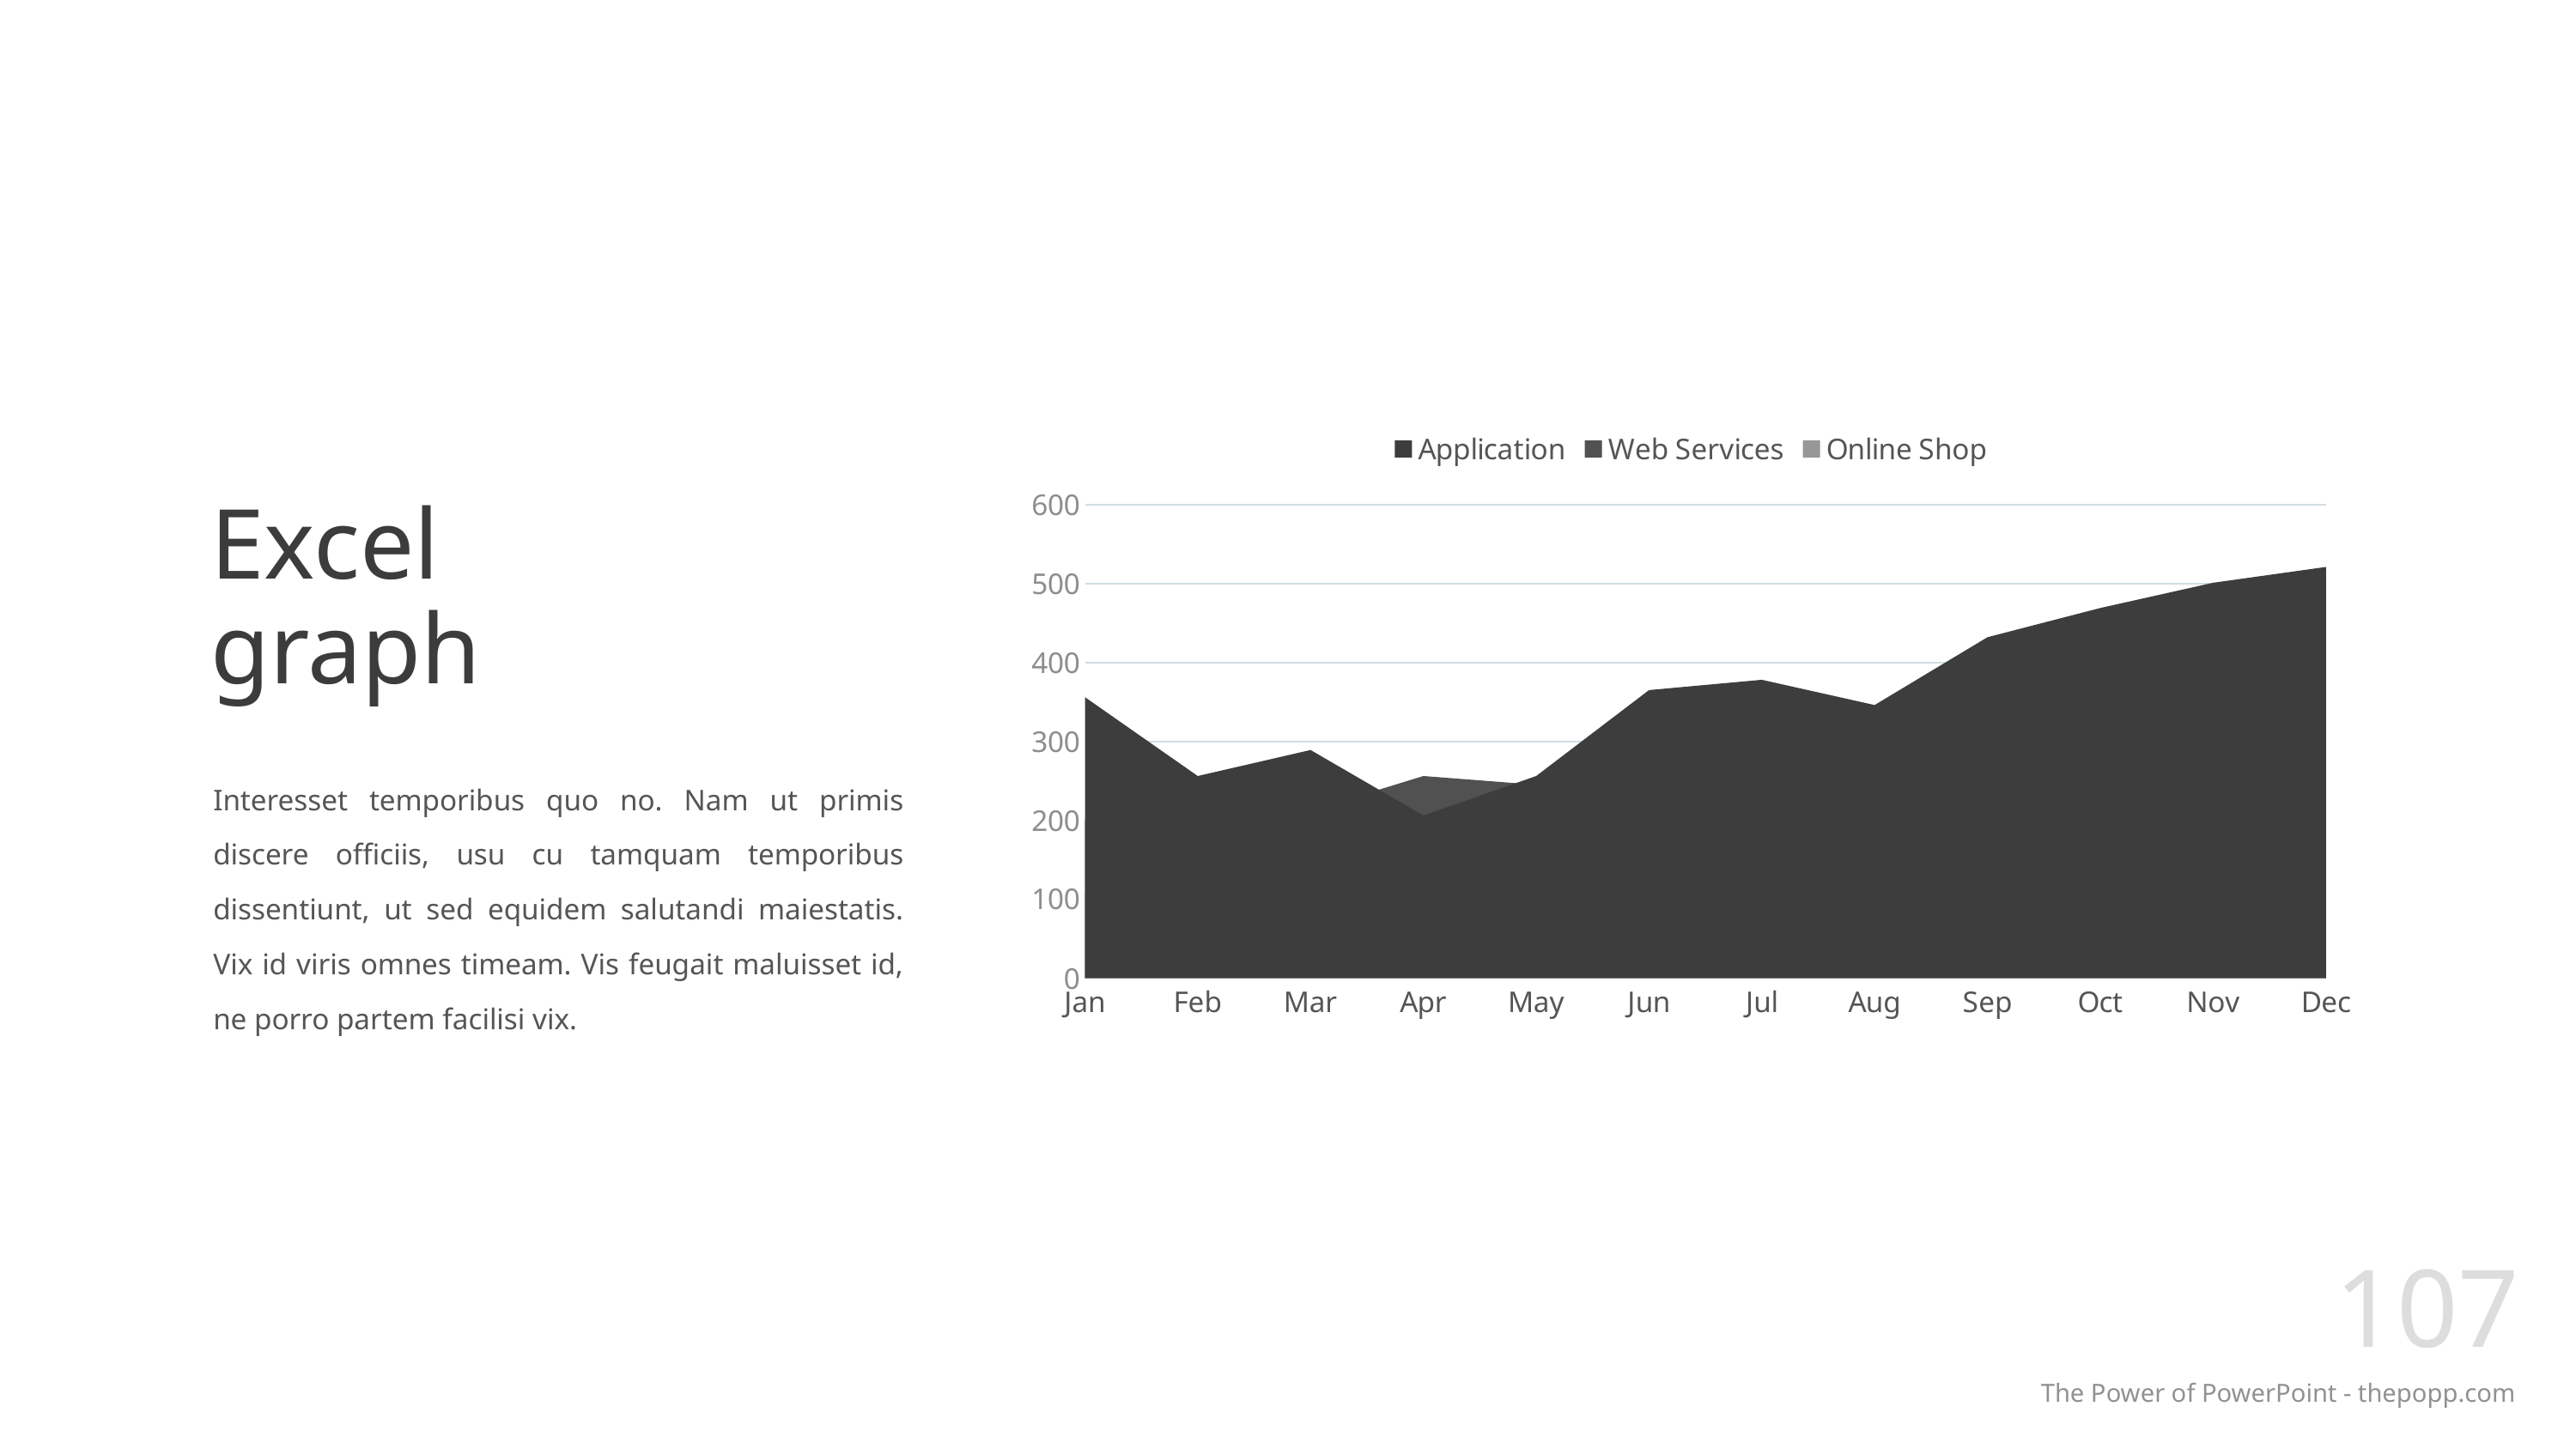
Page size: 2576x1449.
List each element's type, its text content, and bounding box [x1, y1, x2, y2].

slide_number 107 [2150, 1250, 2532, 1393]
list Interesset temporibus quo no. Nam ut primis discere officiis, usu cu tamquam temporibus dissentiunt, ut sed equidem salutandi maiestatis. Vix id viris omnes timeam. Vis feugait maluisset id, ne porro partem facilisi vix. [200, 755, 918, 1181]
title Excel graph [197, 197, 918, 711]
footer The Power of PowerPoint - thepopp.com [1573, 1354, 2529, 1432]
chart [1004, 415, 2379, 1034]
